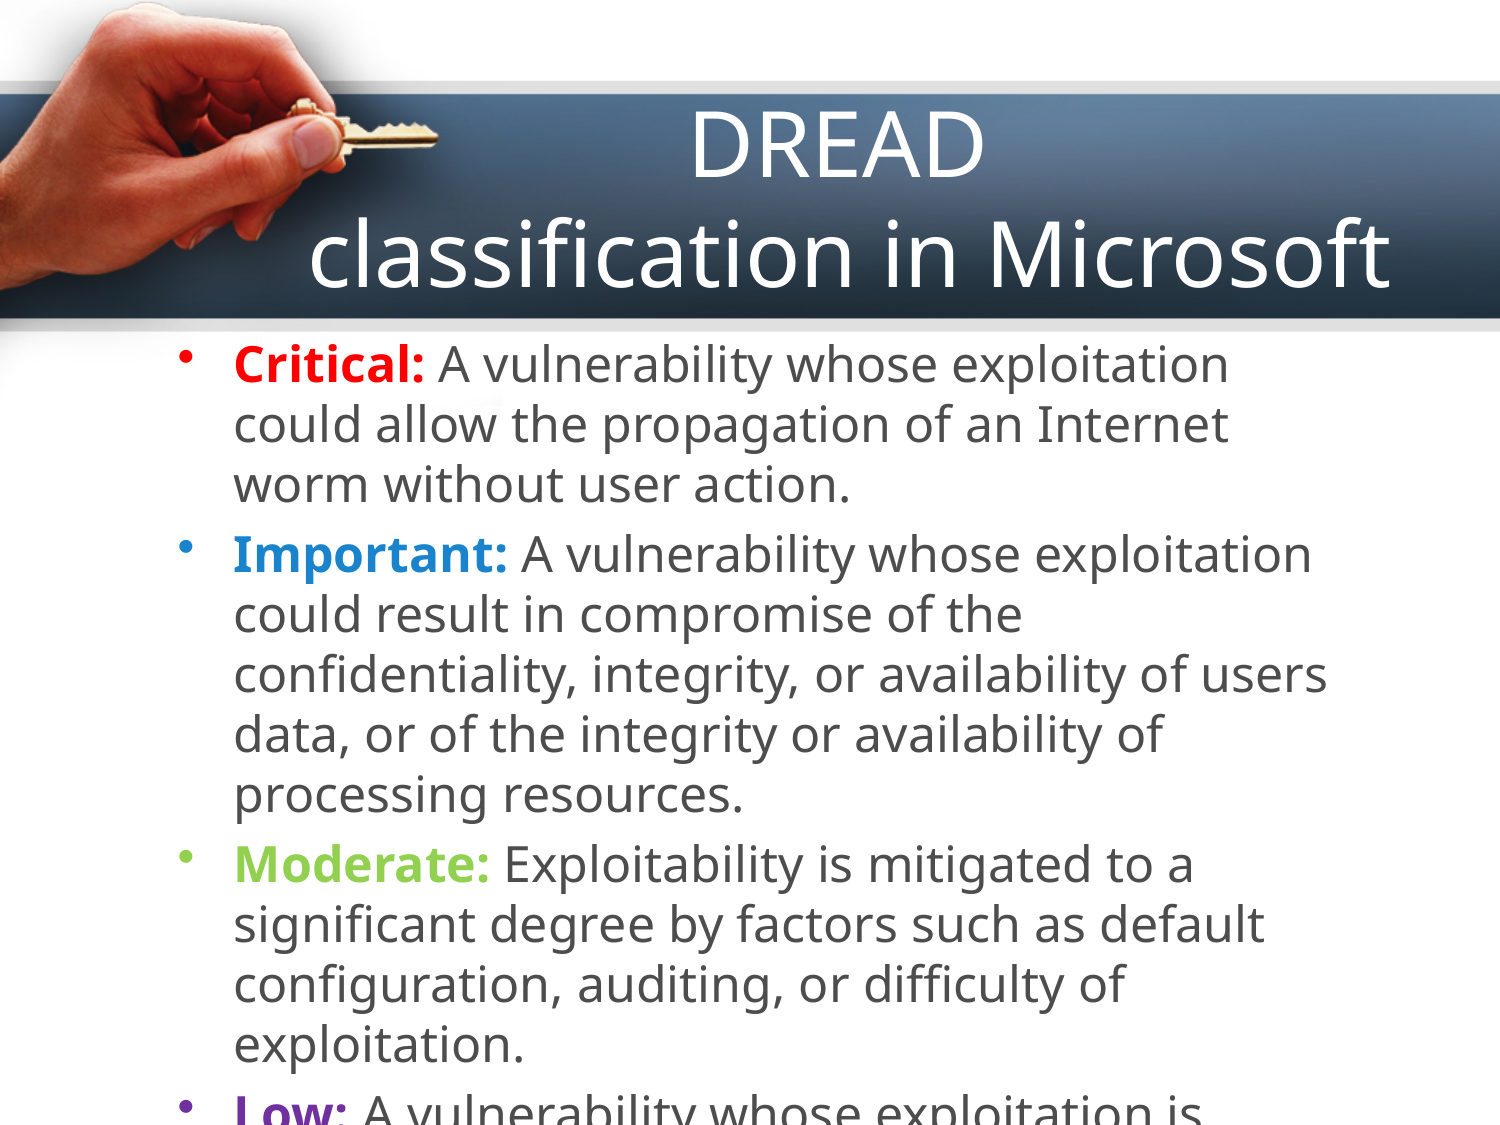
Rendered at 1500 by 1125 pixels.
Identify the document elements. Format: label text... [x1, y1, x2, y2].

picture [0, 0, 1500, 1125]
list Critical: A vulnerability whose exploitation could allow the propagation of an Internet worm without user action. Important: A vulnerability whose exploitation could result in compromise of the confidentiality, integrity, or availability of users data, or of the integrity or availability of processing resources. Moderate: Exploitability is mitigated to a significant degree by factors such as default configuration, auditing, or difficulty of exploitation. Low: A vulnerability whose exploitation is extremely difficult, or whose impact is minimal. [162, 324, 1363, 1125]
title DREAD classification in Microsoft [249, 137, 1451, 256]
